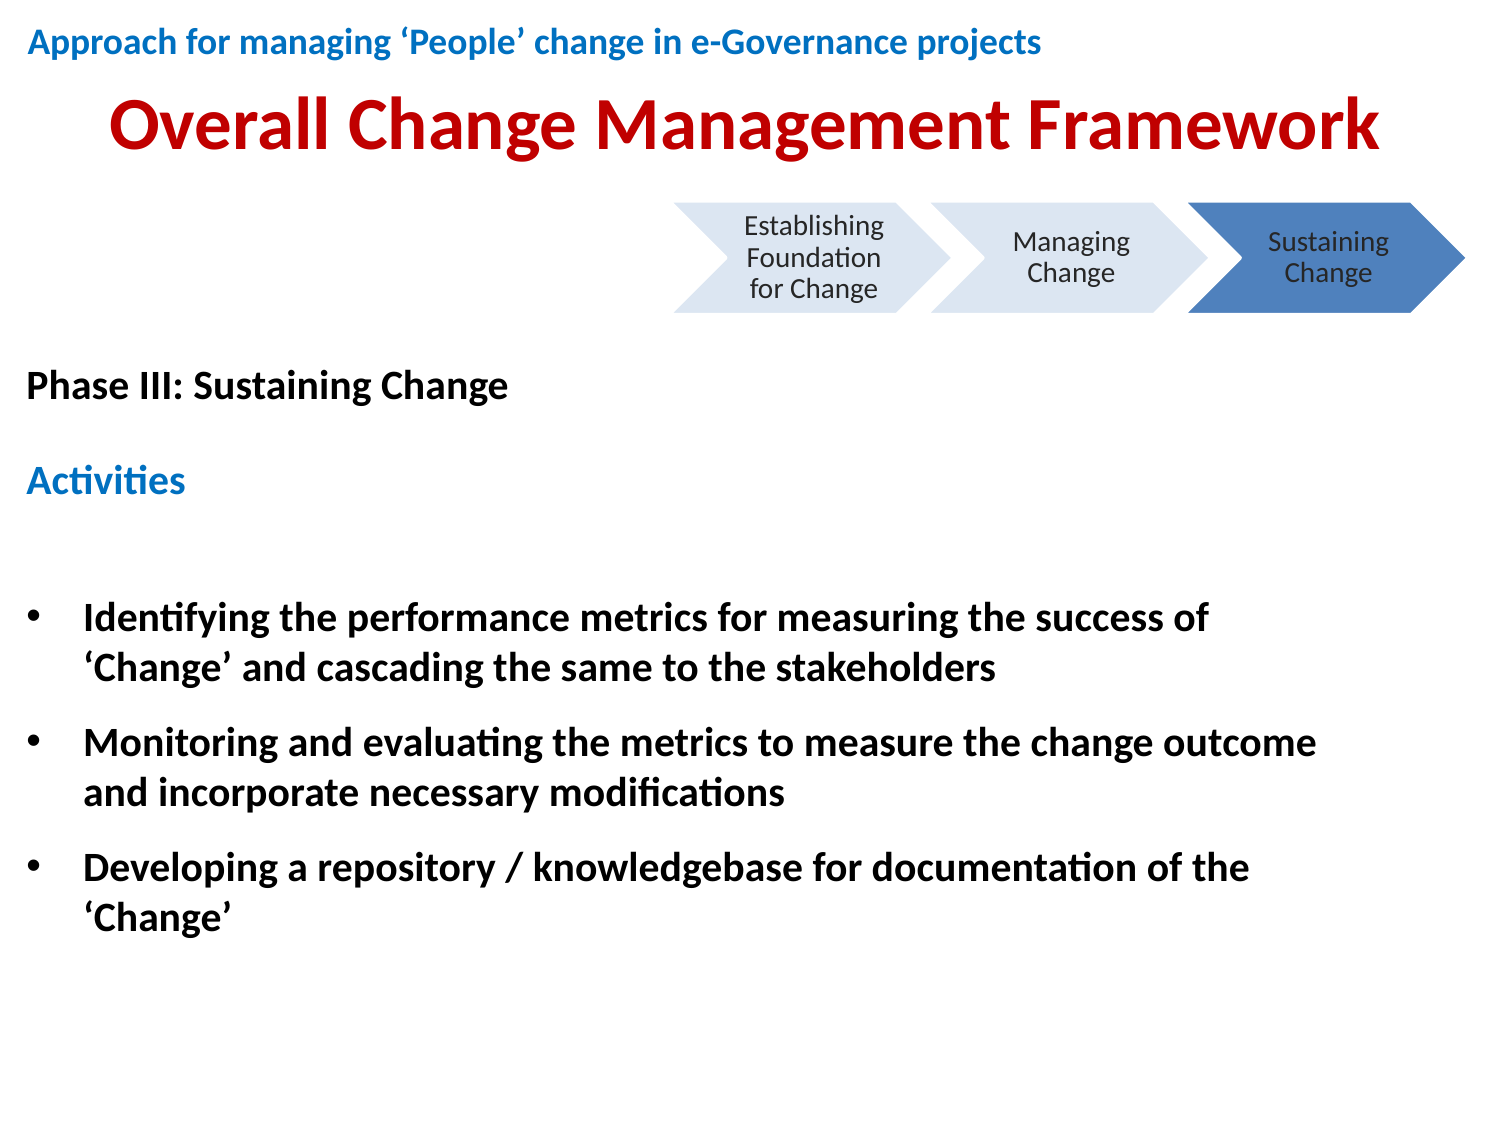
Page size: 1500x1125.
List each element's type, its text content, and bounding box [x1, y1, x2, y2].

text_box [667, 116, 1469, 399]
text_box Phase III: Sustaining Change Activities Identifying the performance metrics for measuring the success of ‘Change’ and cascading the same to the stakeholders Monitoring and evaluating the metrics to measure the change outcome and incorporate necessary modifications Developing a repository / knowledgebase for documentation of the ‘Change’ [11, 350, 1383, 1125]
text_box Approach for managing ‘People’ change in e-Governance projects [27, 28, 854, 62]
title Overall Change Management Framework [30, 75, 1476, 188]
